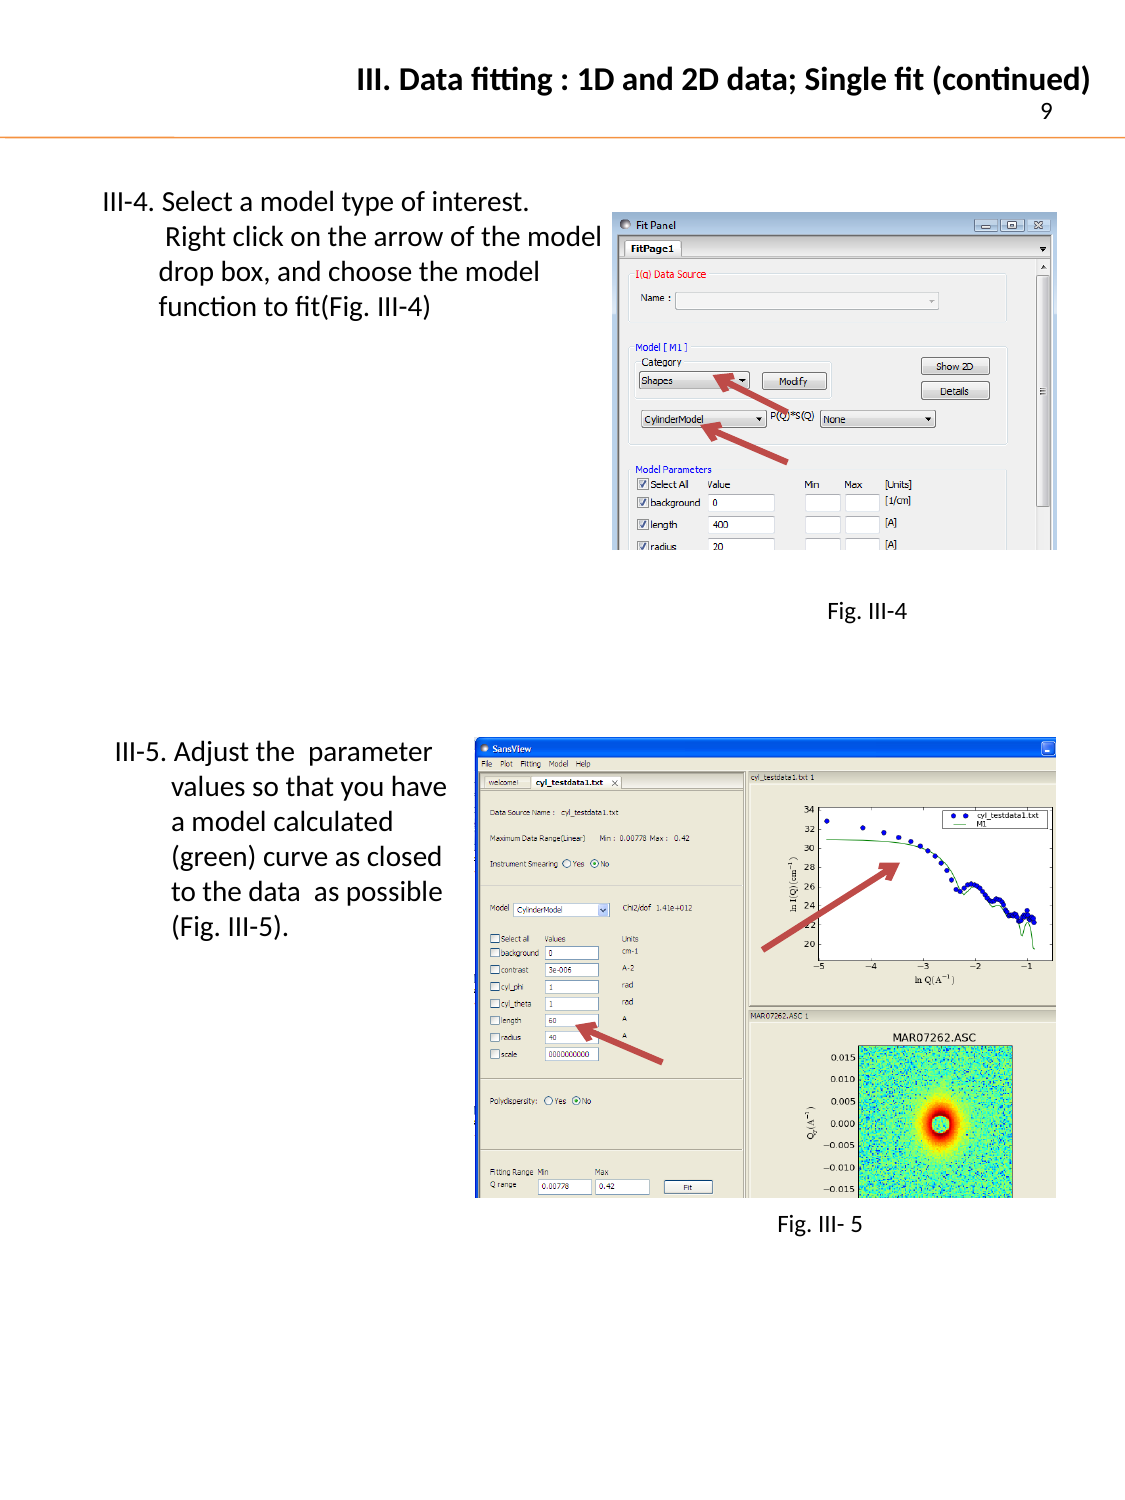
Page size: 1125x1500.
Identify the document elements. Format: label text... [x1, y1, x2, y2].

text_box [762, 862, 901, 951]
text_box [712, 374, 788, 413]
text_box 9 [1025, 87, 1068, 133]
text_box III-5. Adjust the parameter values so that you have a model calculated (green) curve as closed to the data as possible (Fig. III-5). [99, 724, 475, 950]
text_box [699, 424, 788, 463]
text_box III. Data fitting : 1D and 2D data; Single fit (continued) [341, 49, 1108, 105]
text_box III-4. Select a model type of interest. Right click on the arrow of the model drop box, and choose the model function to fit(Fig. III-4) [87, 174, 625, 330]
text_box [574, 1024, 663, 1063]
picture [474, 737, 1056, 1199]
picture [612, 212, 1057, 551]
text_box Fig. III- 5 [762, 1206, 888, 1245]
text_box Fig. III-4 [812, 587, 938, 633]
